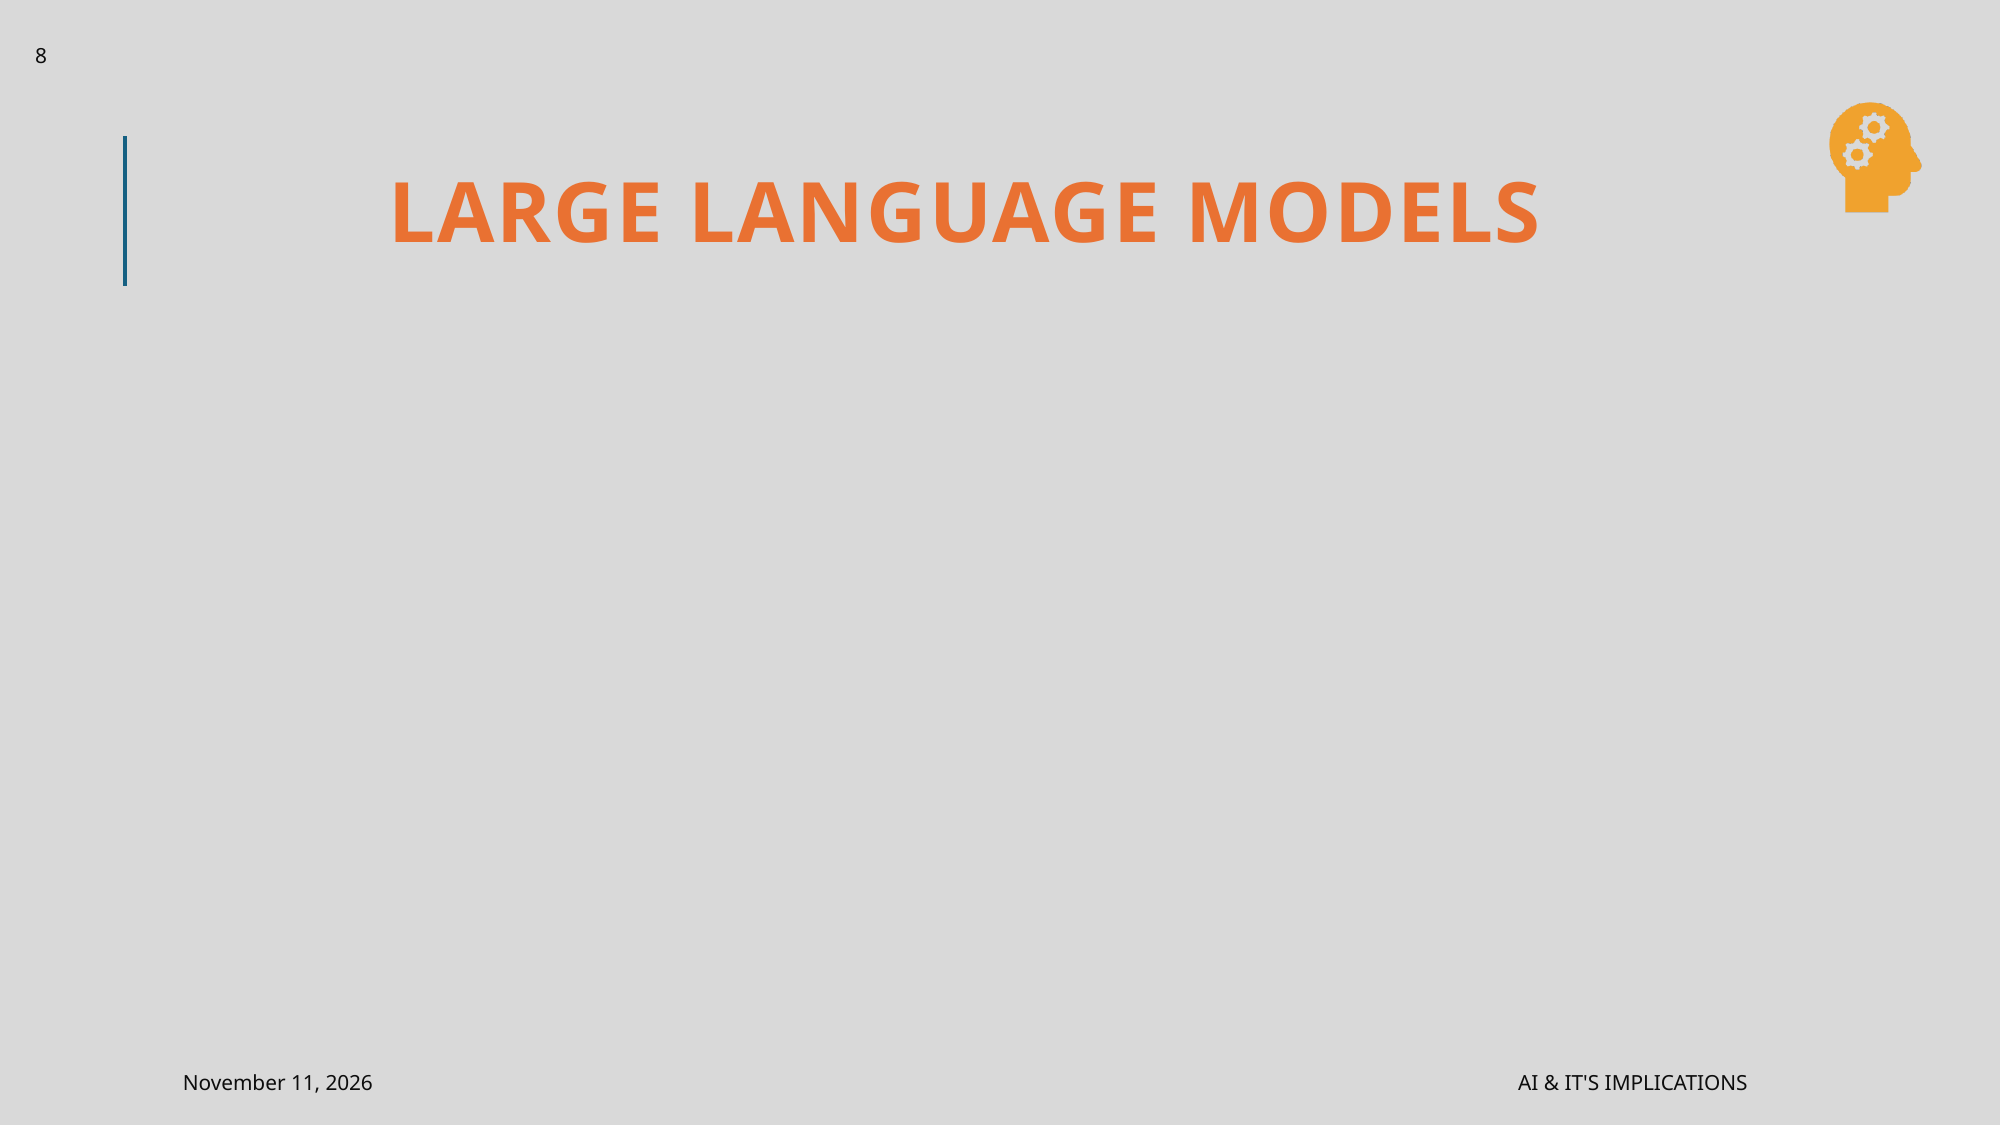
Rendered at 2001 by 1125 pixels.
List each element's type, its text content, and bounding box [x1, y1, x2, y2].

title Large language models [168, 96, 1763, 342]
footer AI & It's Implications [794, 1061, 1763, 1107]
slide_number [168, 1061, 522, 1107]
picture [1811, 95, 1939, 224]
slide_number 8 [20, 34, 180, 80]
